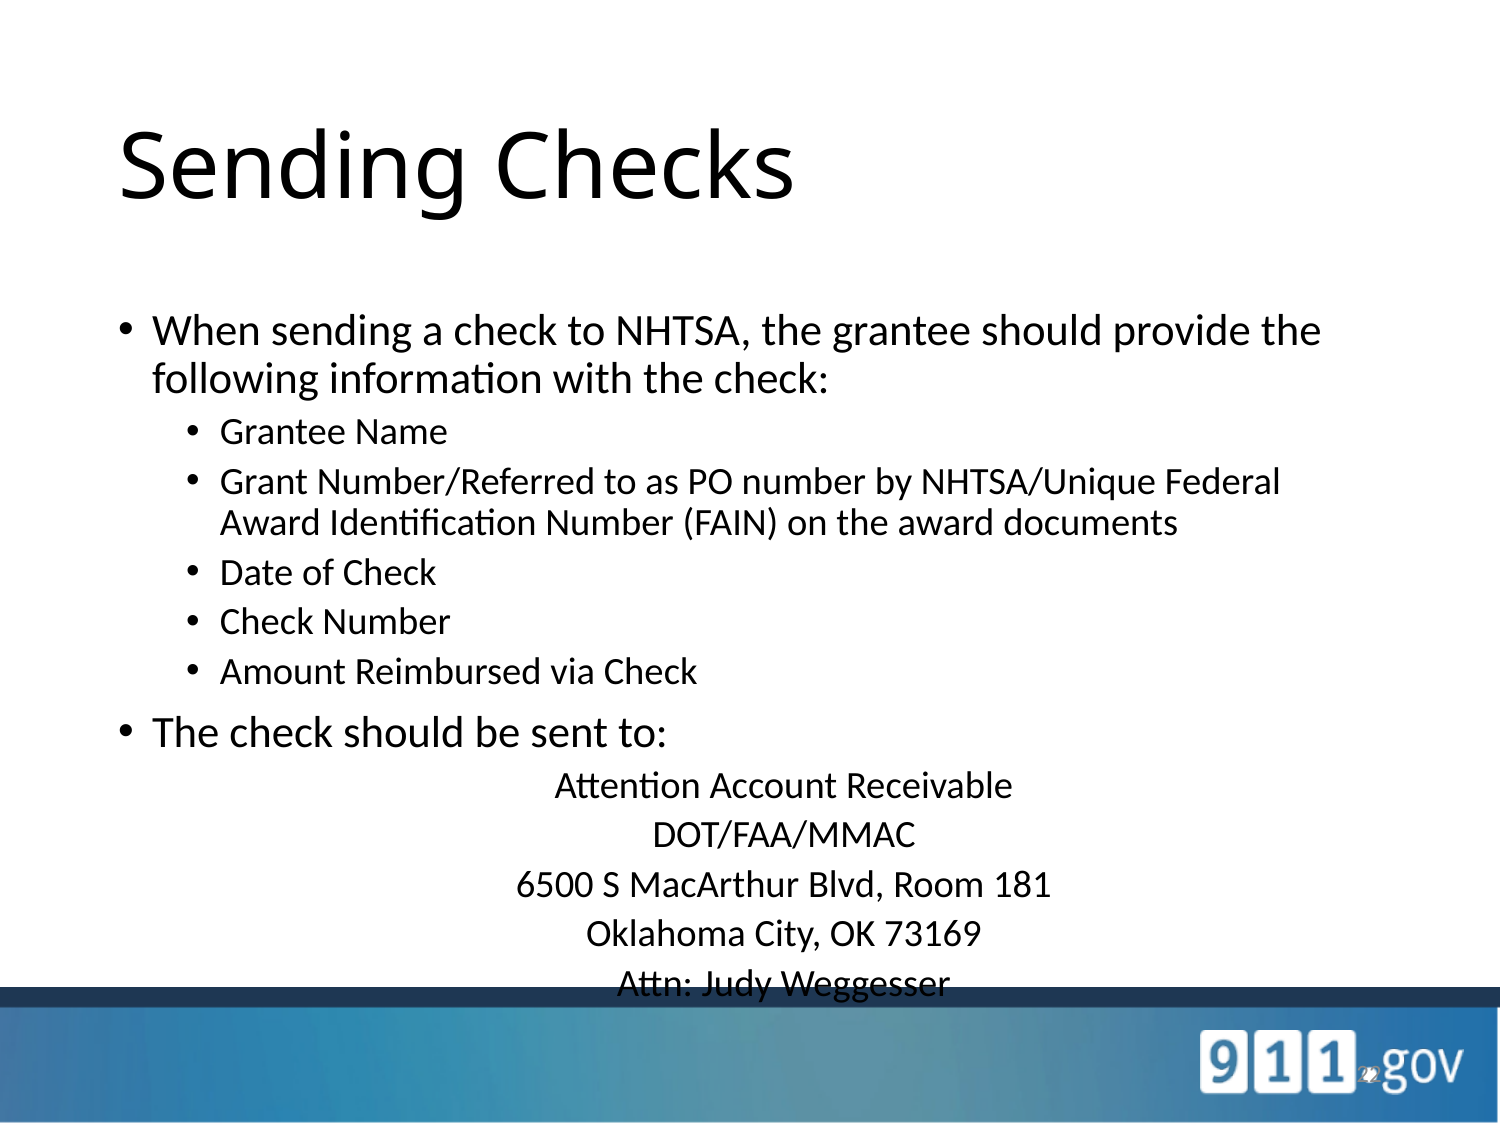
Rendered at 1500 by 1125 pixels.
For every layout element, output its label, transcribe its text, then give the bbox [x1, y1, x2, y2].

title Sending Checks [103, 59, 1397, 278]
list When sending a check to NHTSA, the grantee should provide the following information with the check: Grantee Name Grant Number/Referred to as PO number by NHTSA/Unique Federal Award Identification Number (FAIN) on the award documents Date of Check Check Number Amount Reimbursed via Check The check should be sent to: Attention Account Receivable DOT/FAA/MMAC 6500 S MacArthur Blvd, Room 181 Oklahoma City, OK 73169 Attn: Judy Weggesser [103, 299, 1397, 1014]
picture [0, 987, 1500, 1125]
slide_number 22 [1059, 1042, 1397, 1103]
